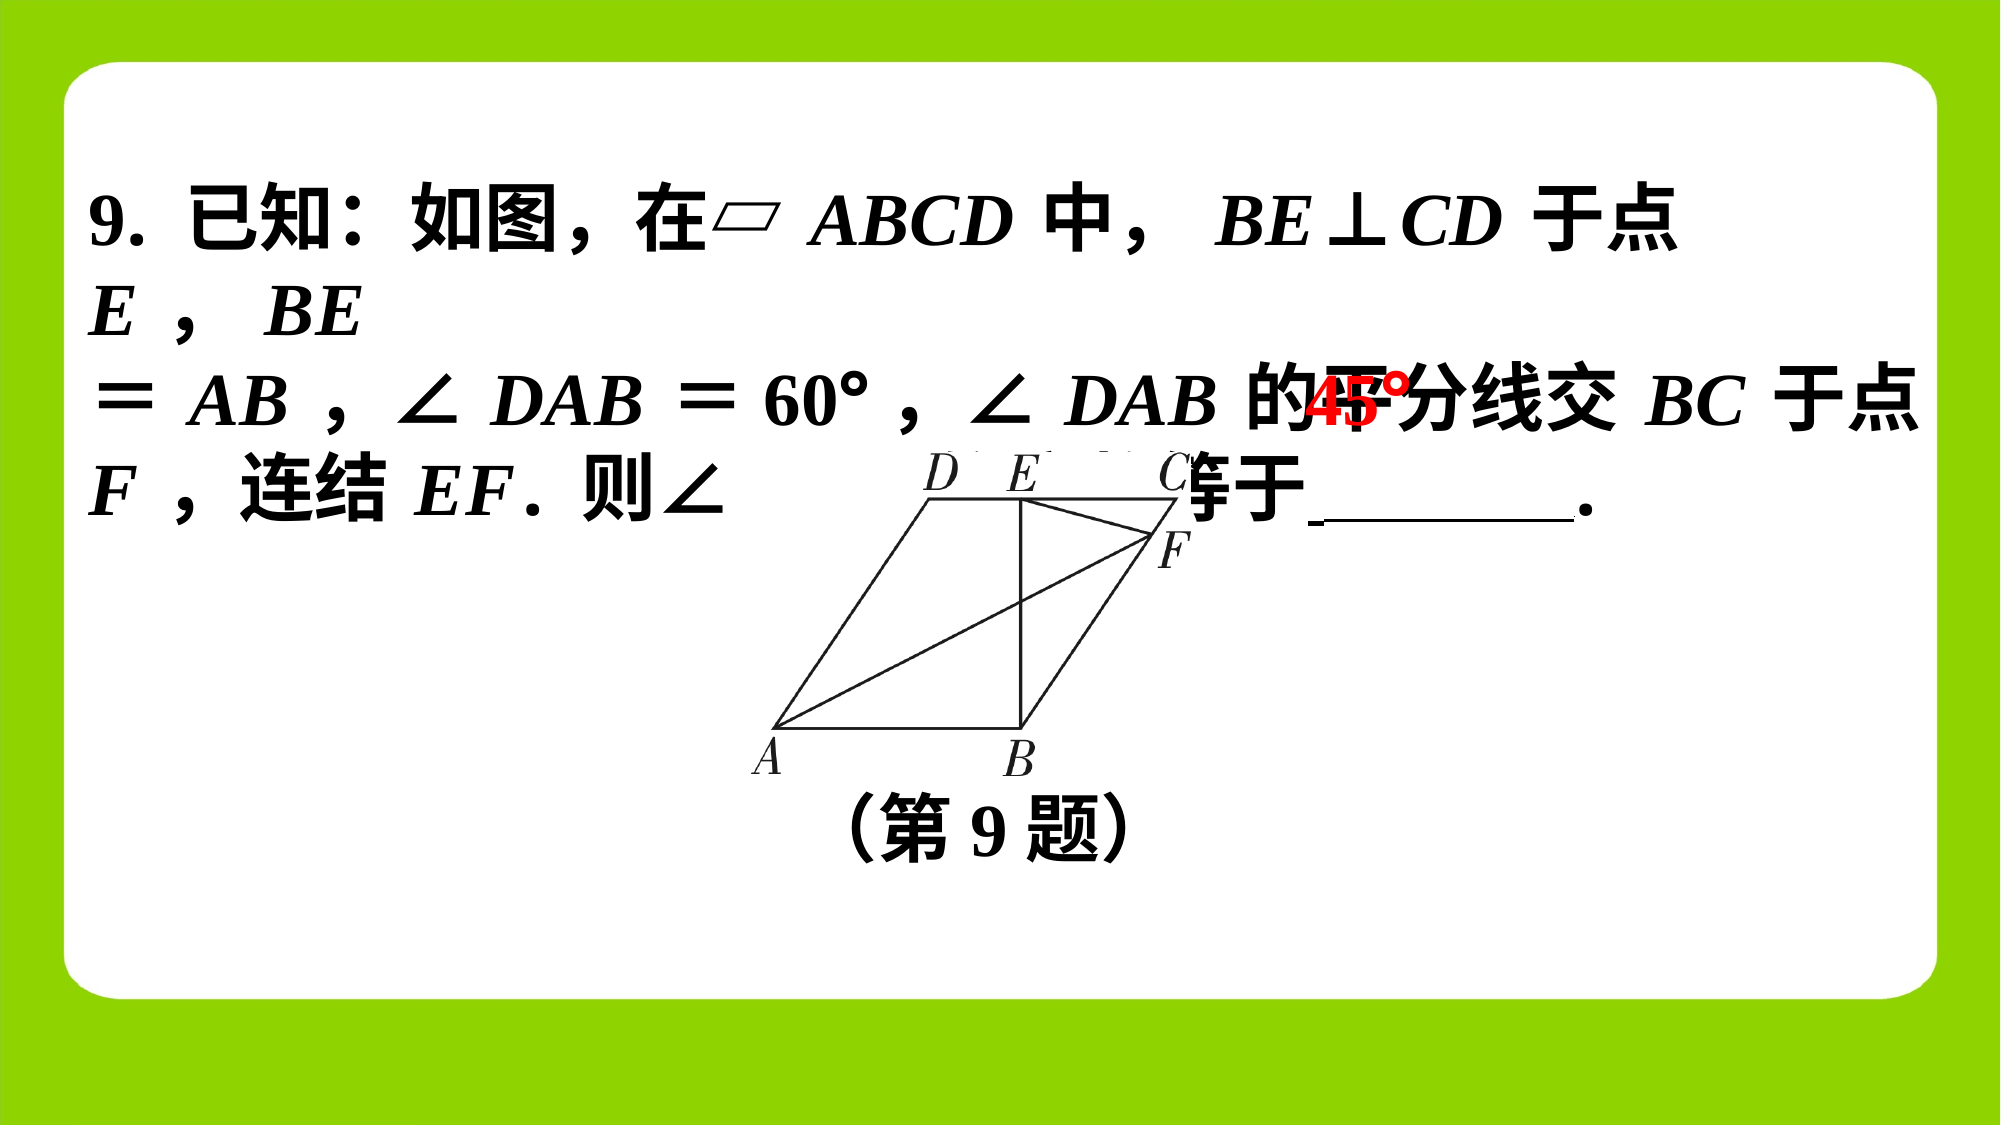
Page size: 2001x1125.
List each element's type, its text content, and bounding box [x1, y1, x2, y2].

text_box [751, 452, 1191, 873]
picture [0, 0, 2001, 1125]
text_box 9. 已知：如图，在▱ABCD中，BE⊥CD于点E，BE ＝AB，∠DAB＝60°，∠DAB的平分线交BC于点 F，连结EF. 则∠EFA的度数等于 ⁠. [88, 170, 1974, 444]
text_box 45° [1290, 342, 1546, 448]
